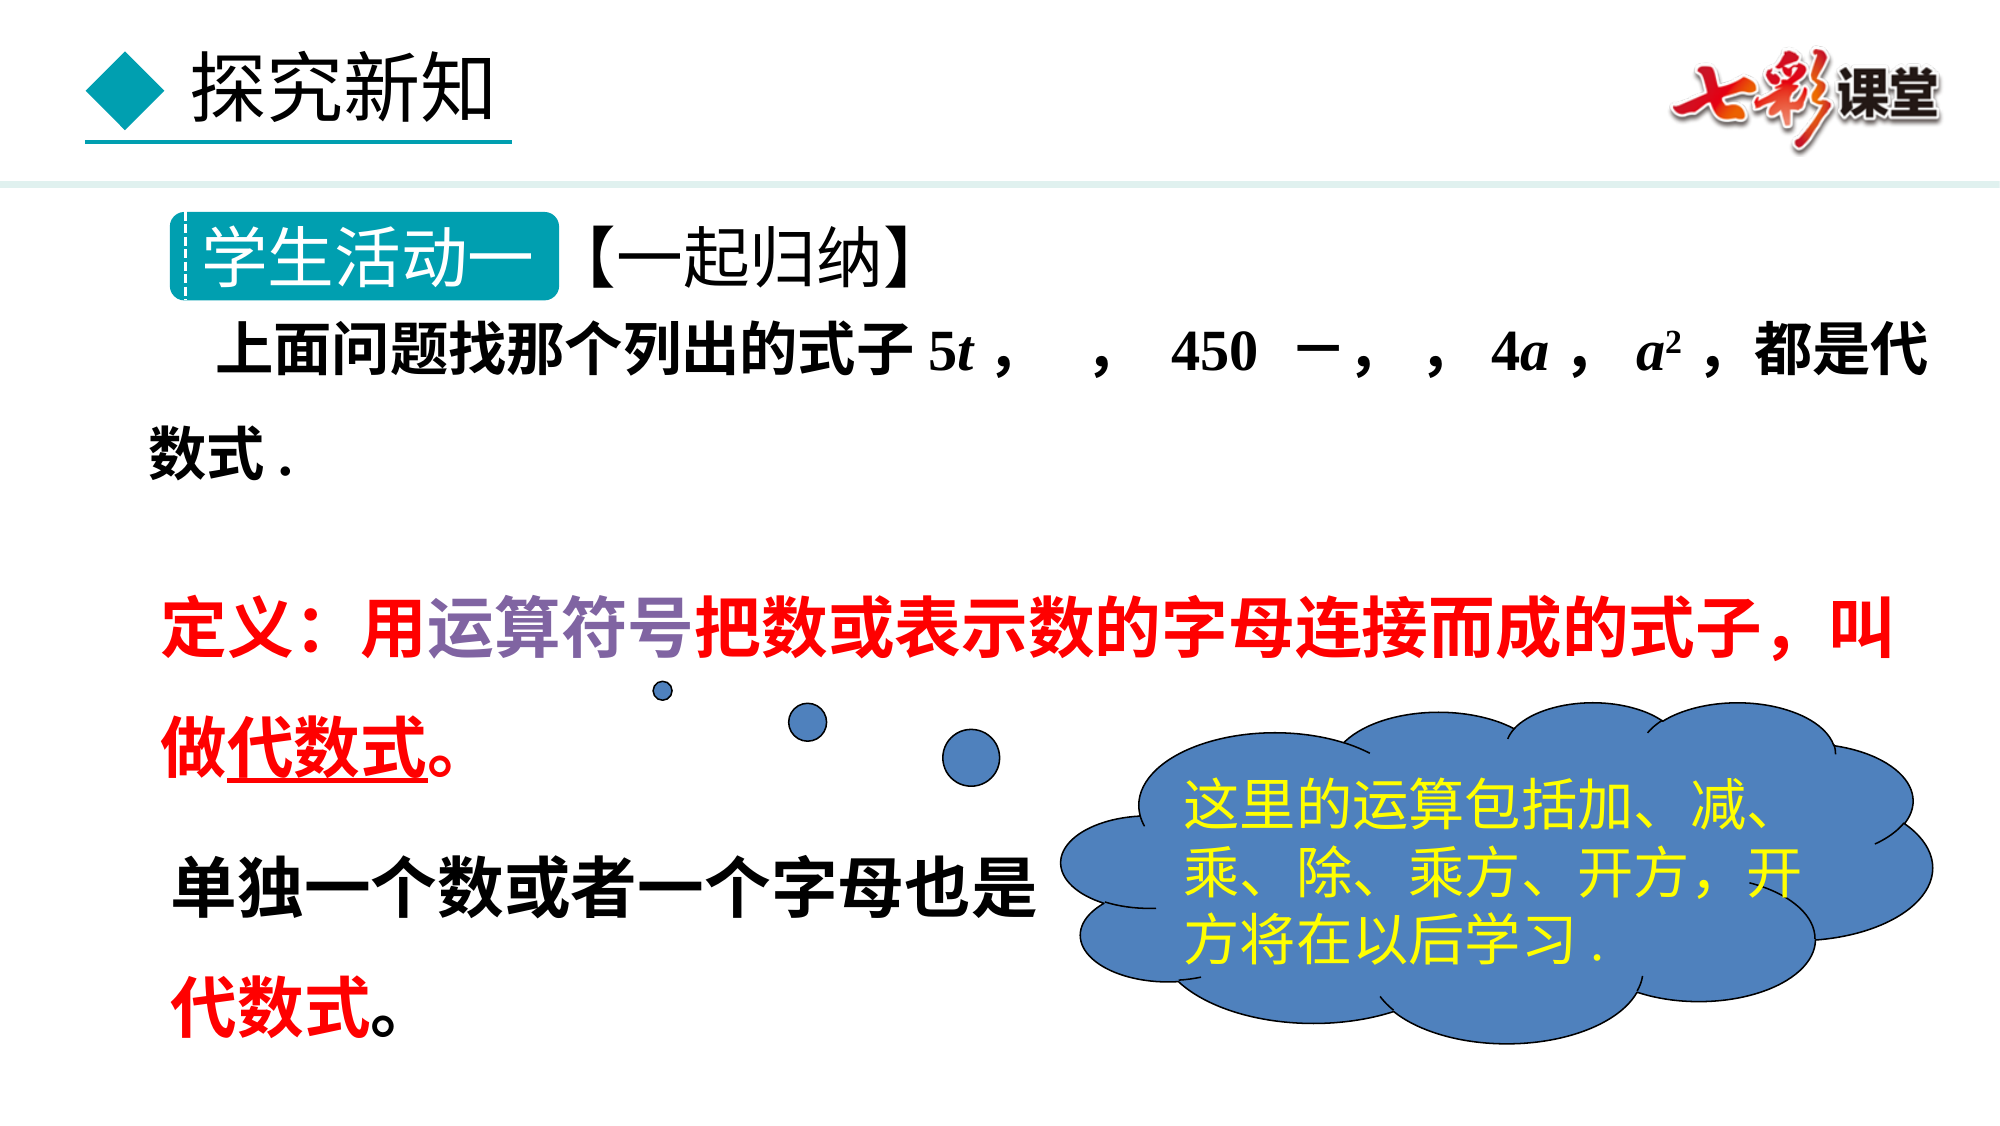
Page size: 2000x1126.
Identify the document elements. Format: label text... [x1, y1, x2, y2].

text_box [1061, 701, 1933, 1043]
text_box 定义：用运算符号把数或表示数的字母连接而成的式子，叫做代数式。 [140, 536, 1983, 796]
text_box 单独一个数或者一个字母也是代数式。 [150, 795, 1056, 952]
picture [1666, 42, 1948, 157]
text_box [169, 207, 1044, 305]
